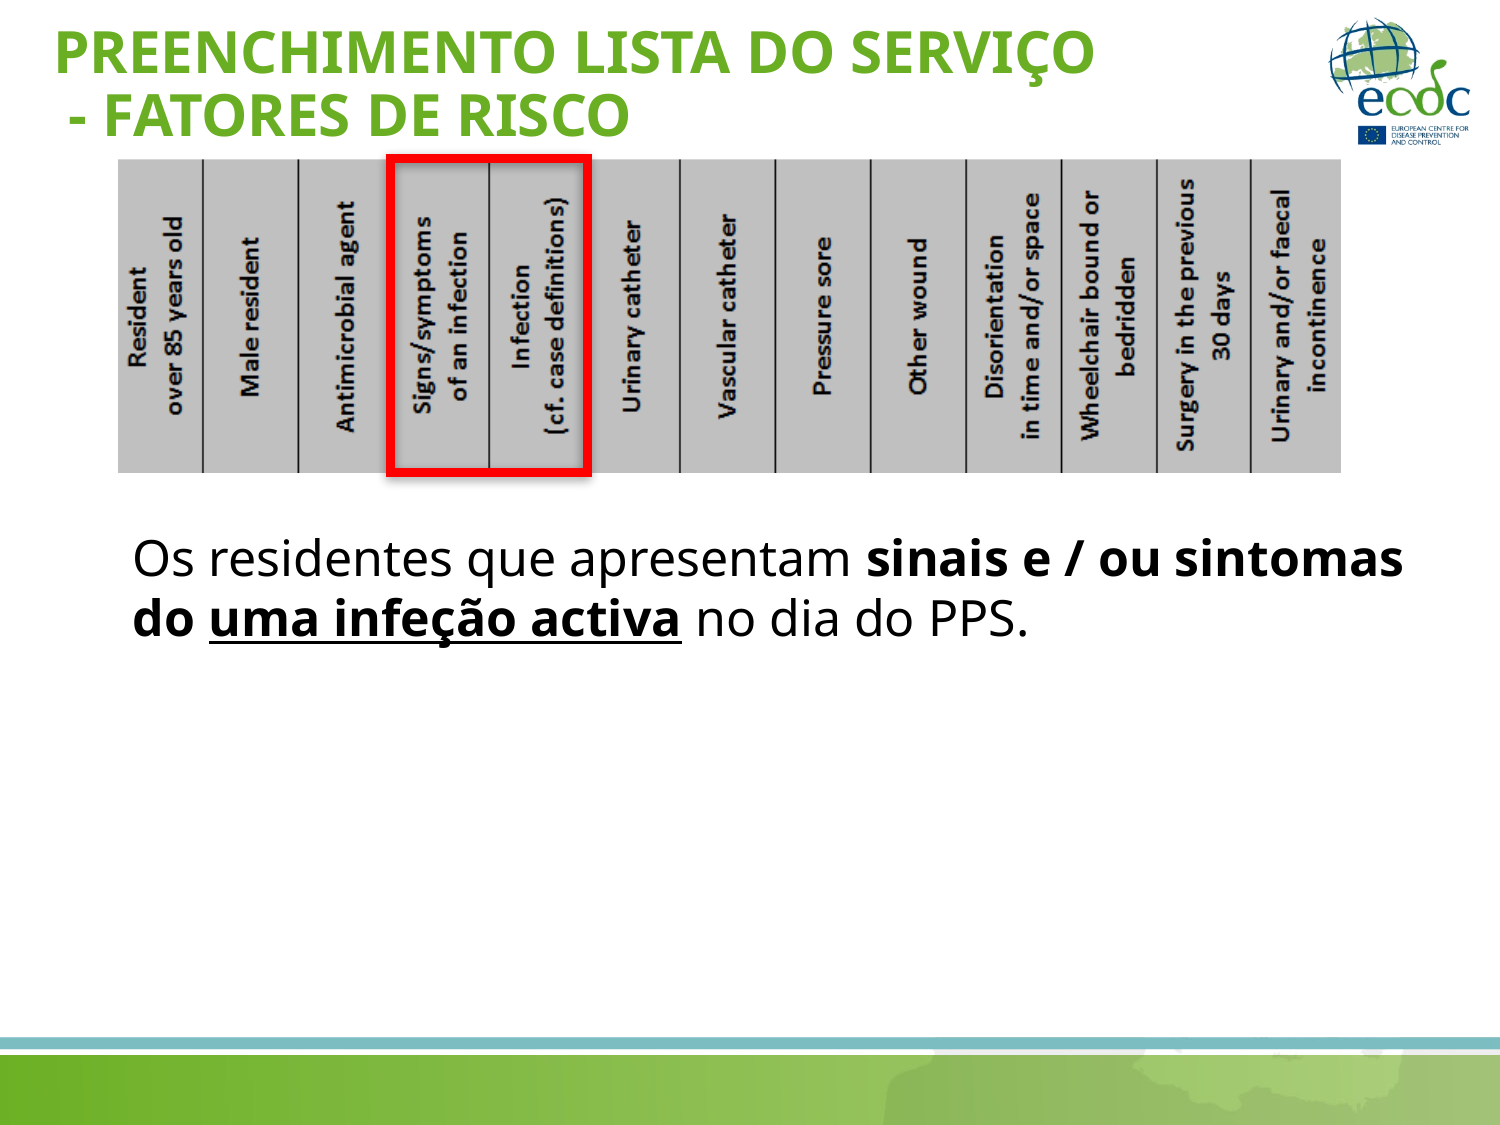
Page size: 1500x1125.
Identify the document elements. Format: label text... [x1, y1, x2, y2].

picture [0, 1037, 1500, 1125]
picture [1328, 17, 1473, 148]
text_box Os residentes que apresentam sinais e / ou sintomas do uma infeção activa no dia do PPS. [118, 519, 1444, 700]
title PREENCHIMENTO LISTA DO SERVIÇO - FATORES DE RISCO [53, 23, 1404, 159]
picture [117, 158, 1341, 473]
